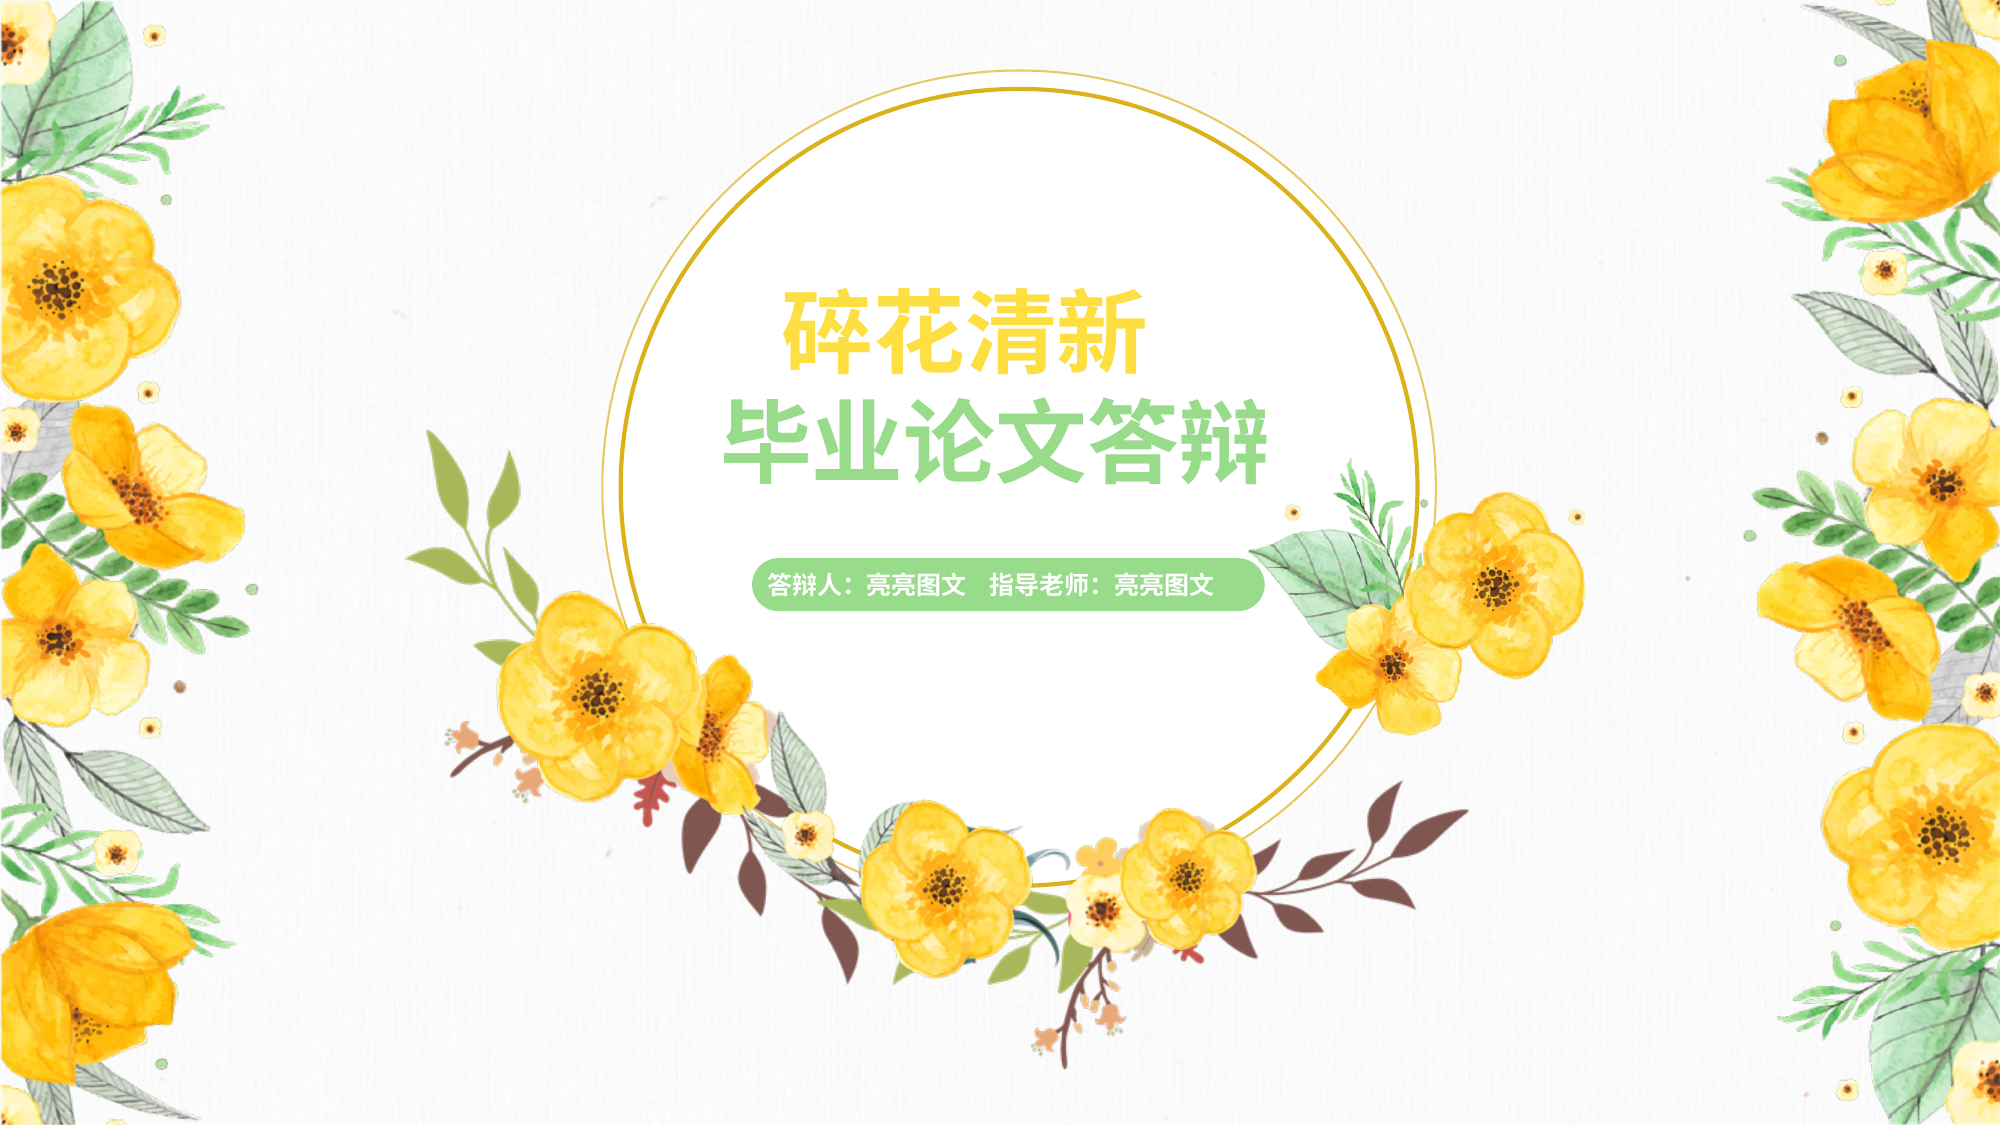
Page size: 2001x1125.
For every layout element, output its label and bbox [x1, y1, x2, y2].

text_box [752, 558, 1340, 617]
picture [0, 0, 2001, 1125]
text_box [602, 70, 1436, 394]
